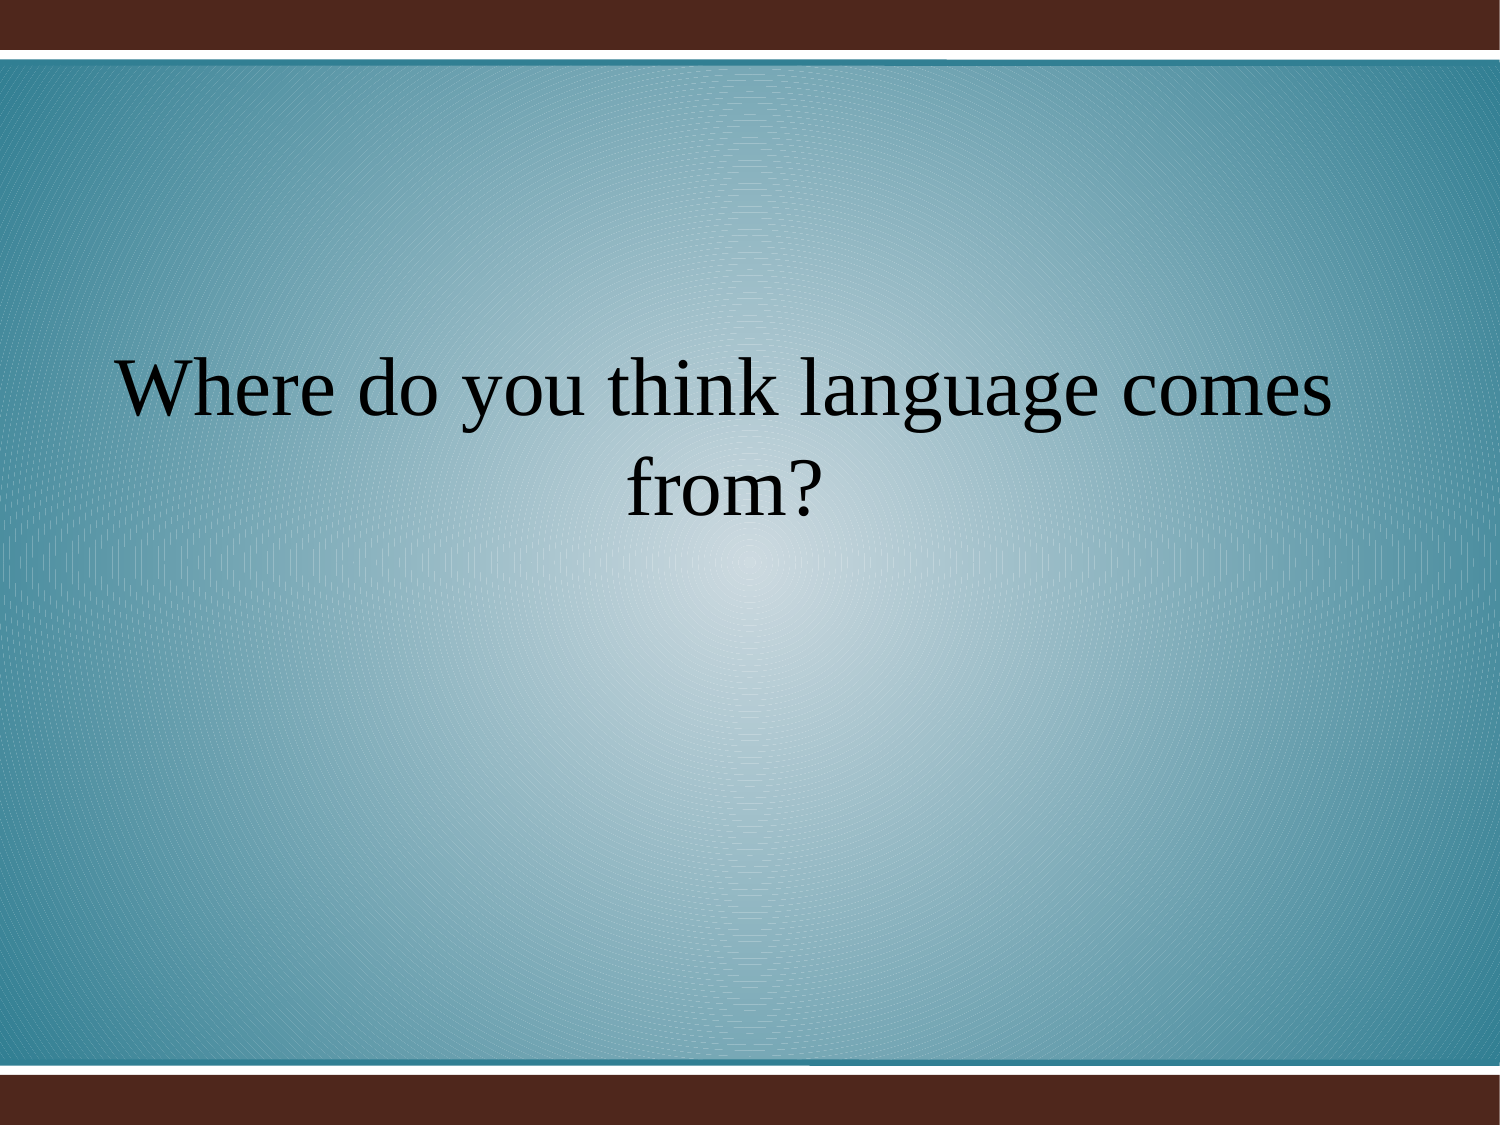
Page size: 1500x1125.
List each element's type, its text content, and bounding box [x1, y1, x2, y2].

title Where do you think language comes from? [87, 324, 1363, 549]
